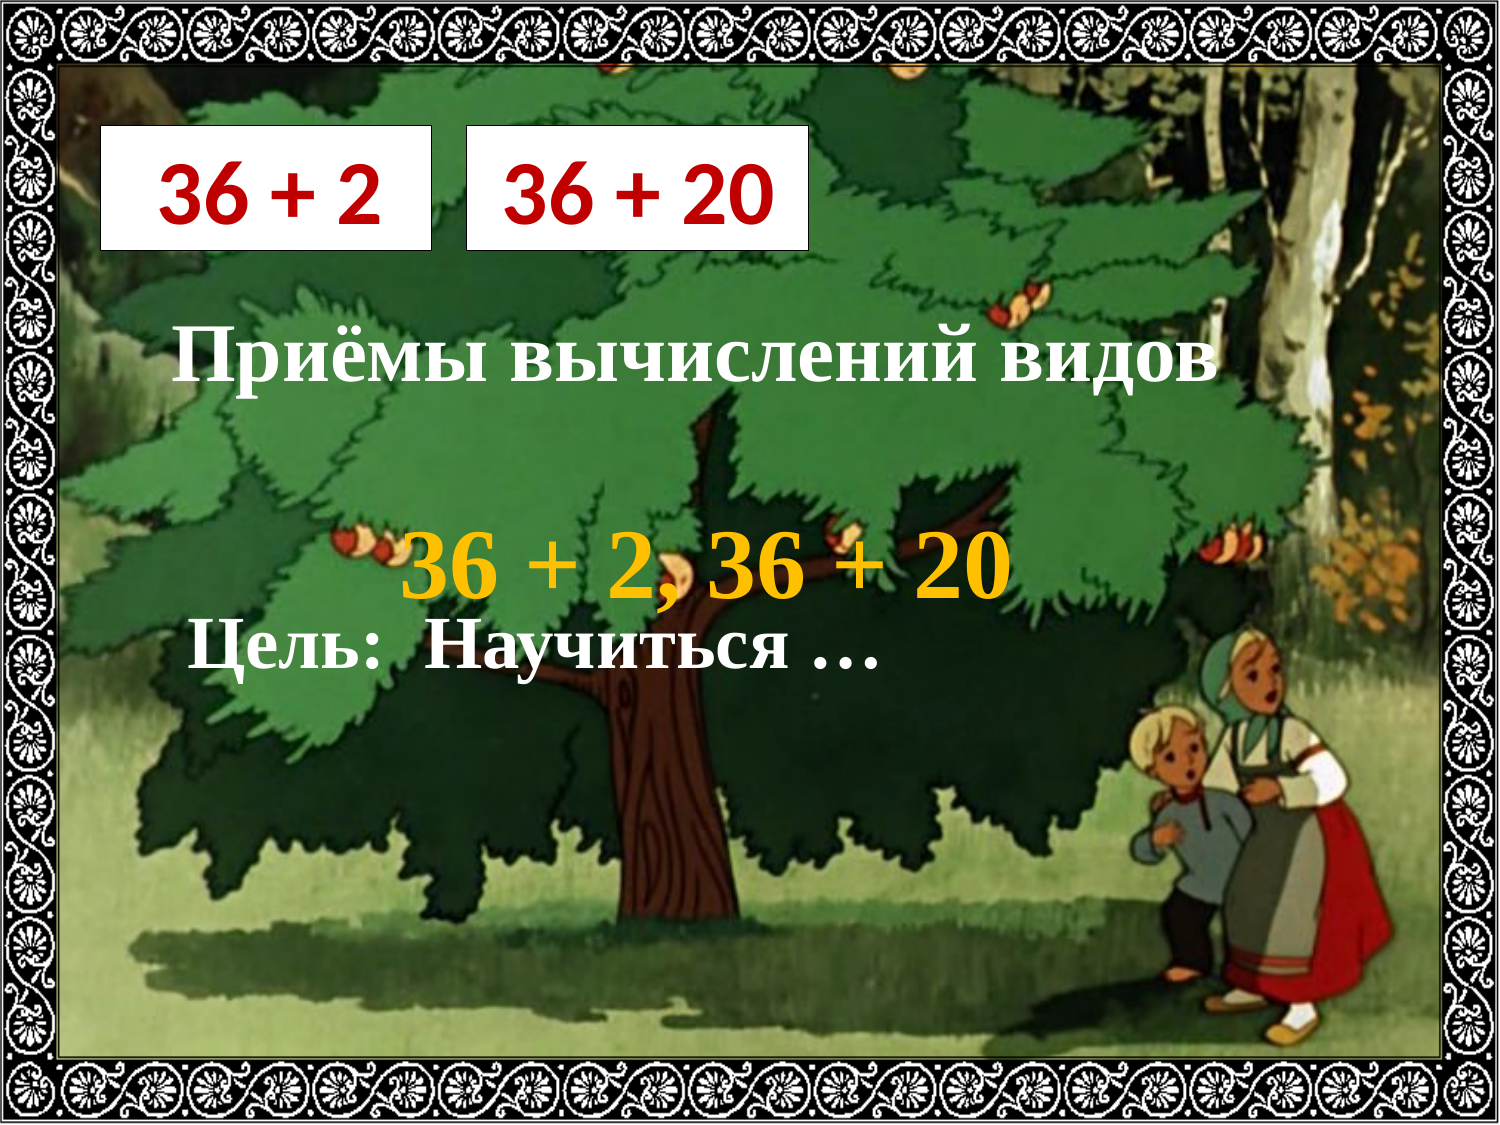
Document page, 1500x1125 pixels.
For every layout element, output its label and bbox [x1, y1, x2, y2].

list [0, 0, 1500, 1125]
